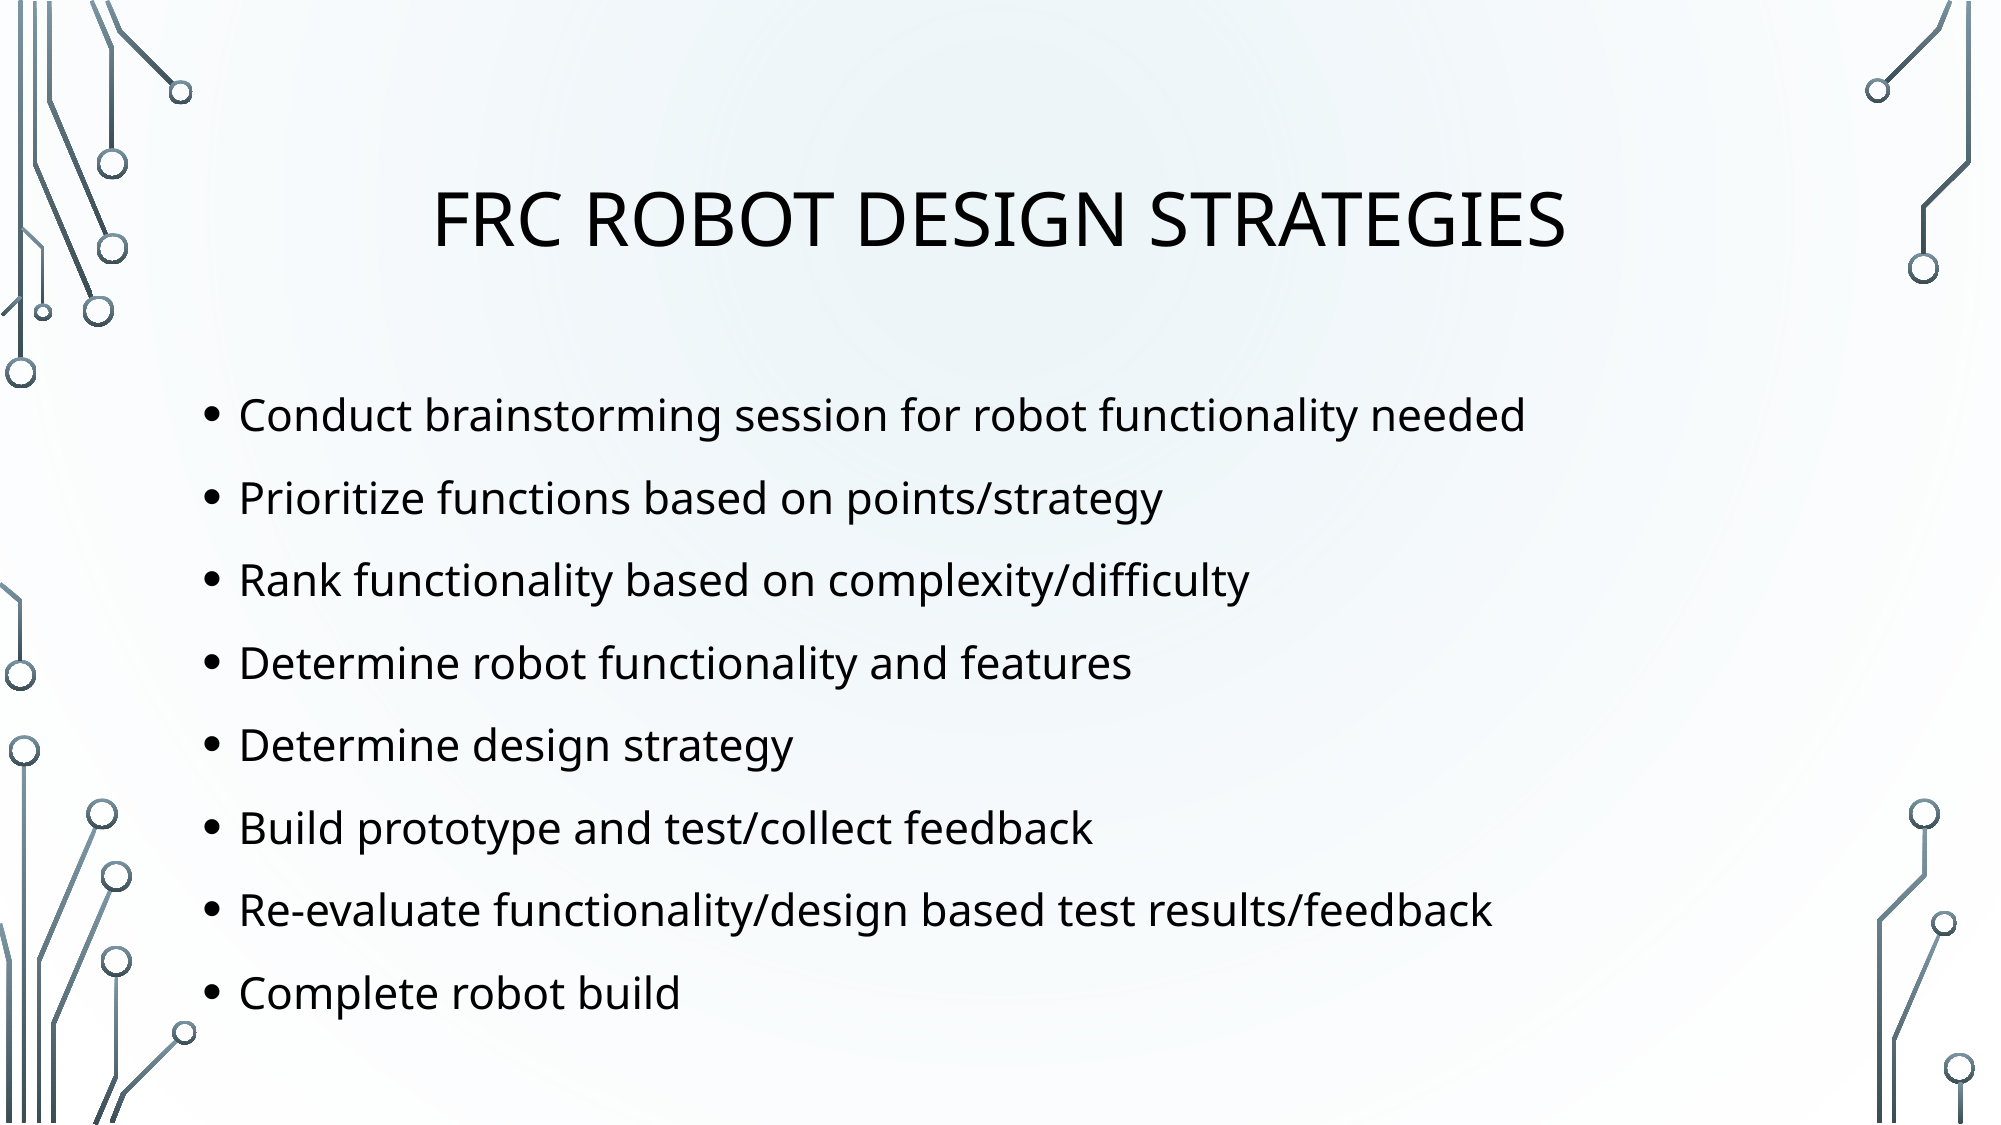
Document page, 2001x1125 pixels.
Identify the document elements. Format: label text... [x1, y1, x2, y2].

title FRC Robot Design Strategies [187, 101, 1813, 344]
list Conduct brainstorming session for robot functionality needed Prioritize functions based on points/strategy Rank functionality based on complexity/difficulty Determine robot functionality and features Determine design strategy Build prototype and test/collect feedback Re-evaluate functionality/design based test results/feedback Complete robot build [187, 369, 1813, 1029]
